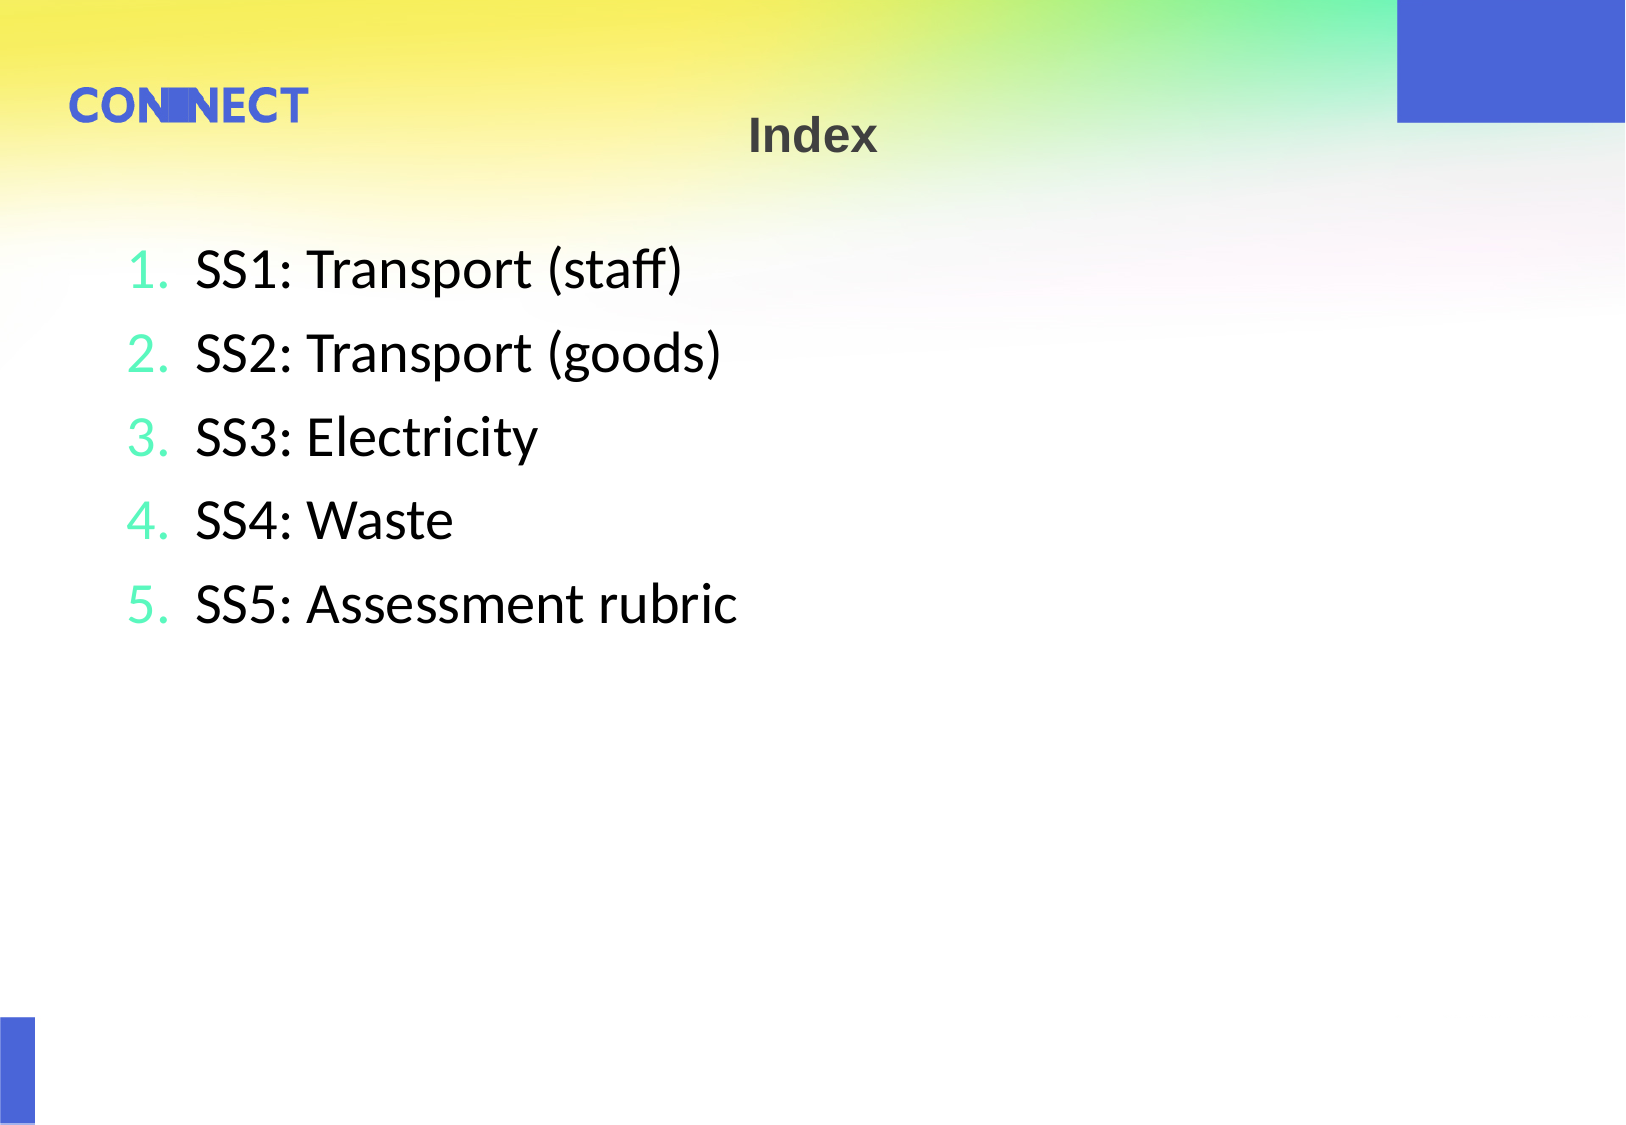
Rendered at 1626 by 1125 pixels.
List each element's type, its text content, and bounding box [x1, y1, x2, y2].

list Index [314, 102, 1312, 171]
picture [0, 0, 1626, 1125]
list SS1: Transport (staff) SS2: Transport (goods) SS3: Electricity SS4: Waste SS5: Assessment rubric [111, 230, 1499, 1023]
